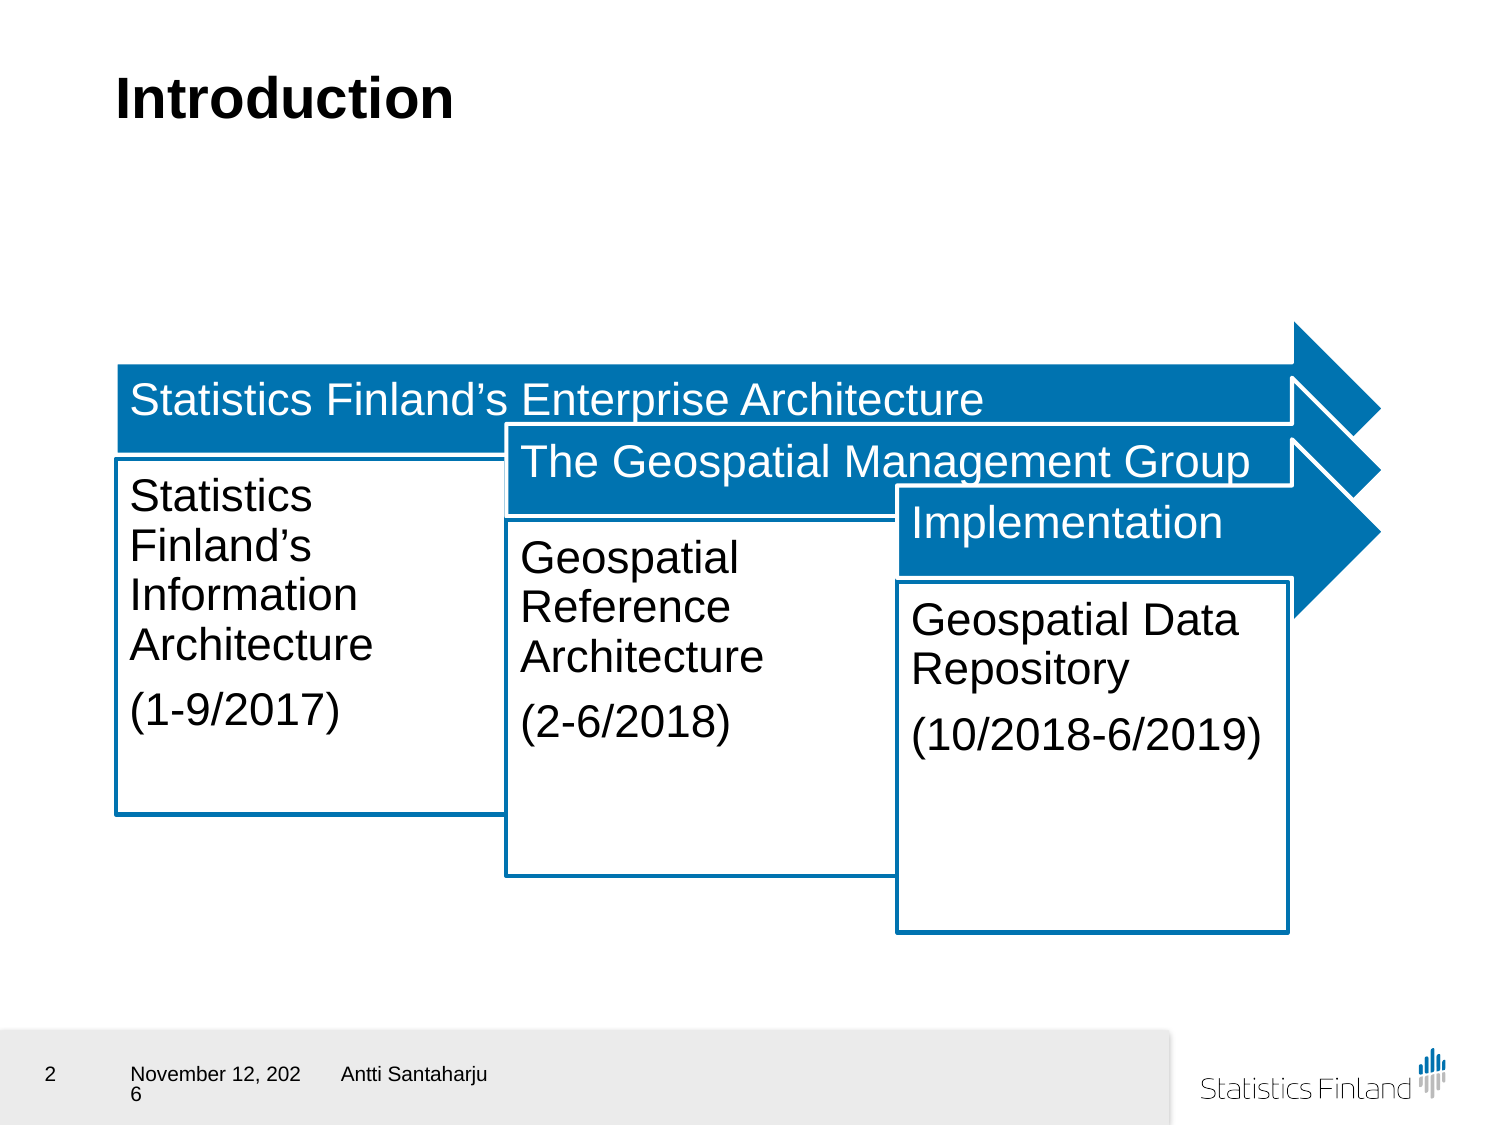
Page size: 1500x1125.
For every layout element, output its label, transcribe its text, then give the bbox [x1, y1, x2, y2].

footer Antti Santaharju [325, 1042, 801, 1103]
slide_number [116, 1042, 325, 1103]
slide_number 2 [0, 1042, 116, 1103]
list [115, 262, 1385, 987]
picture [1201, 1048, 1446, 1099]
title Introduction [115, 60, 1385, 132]
